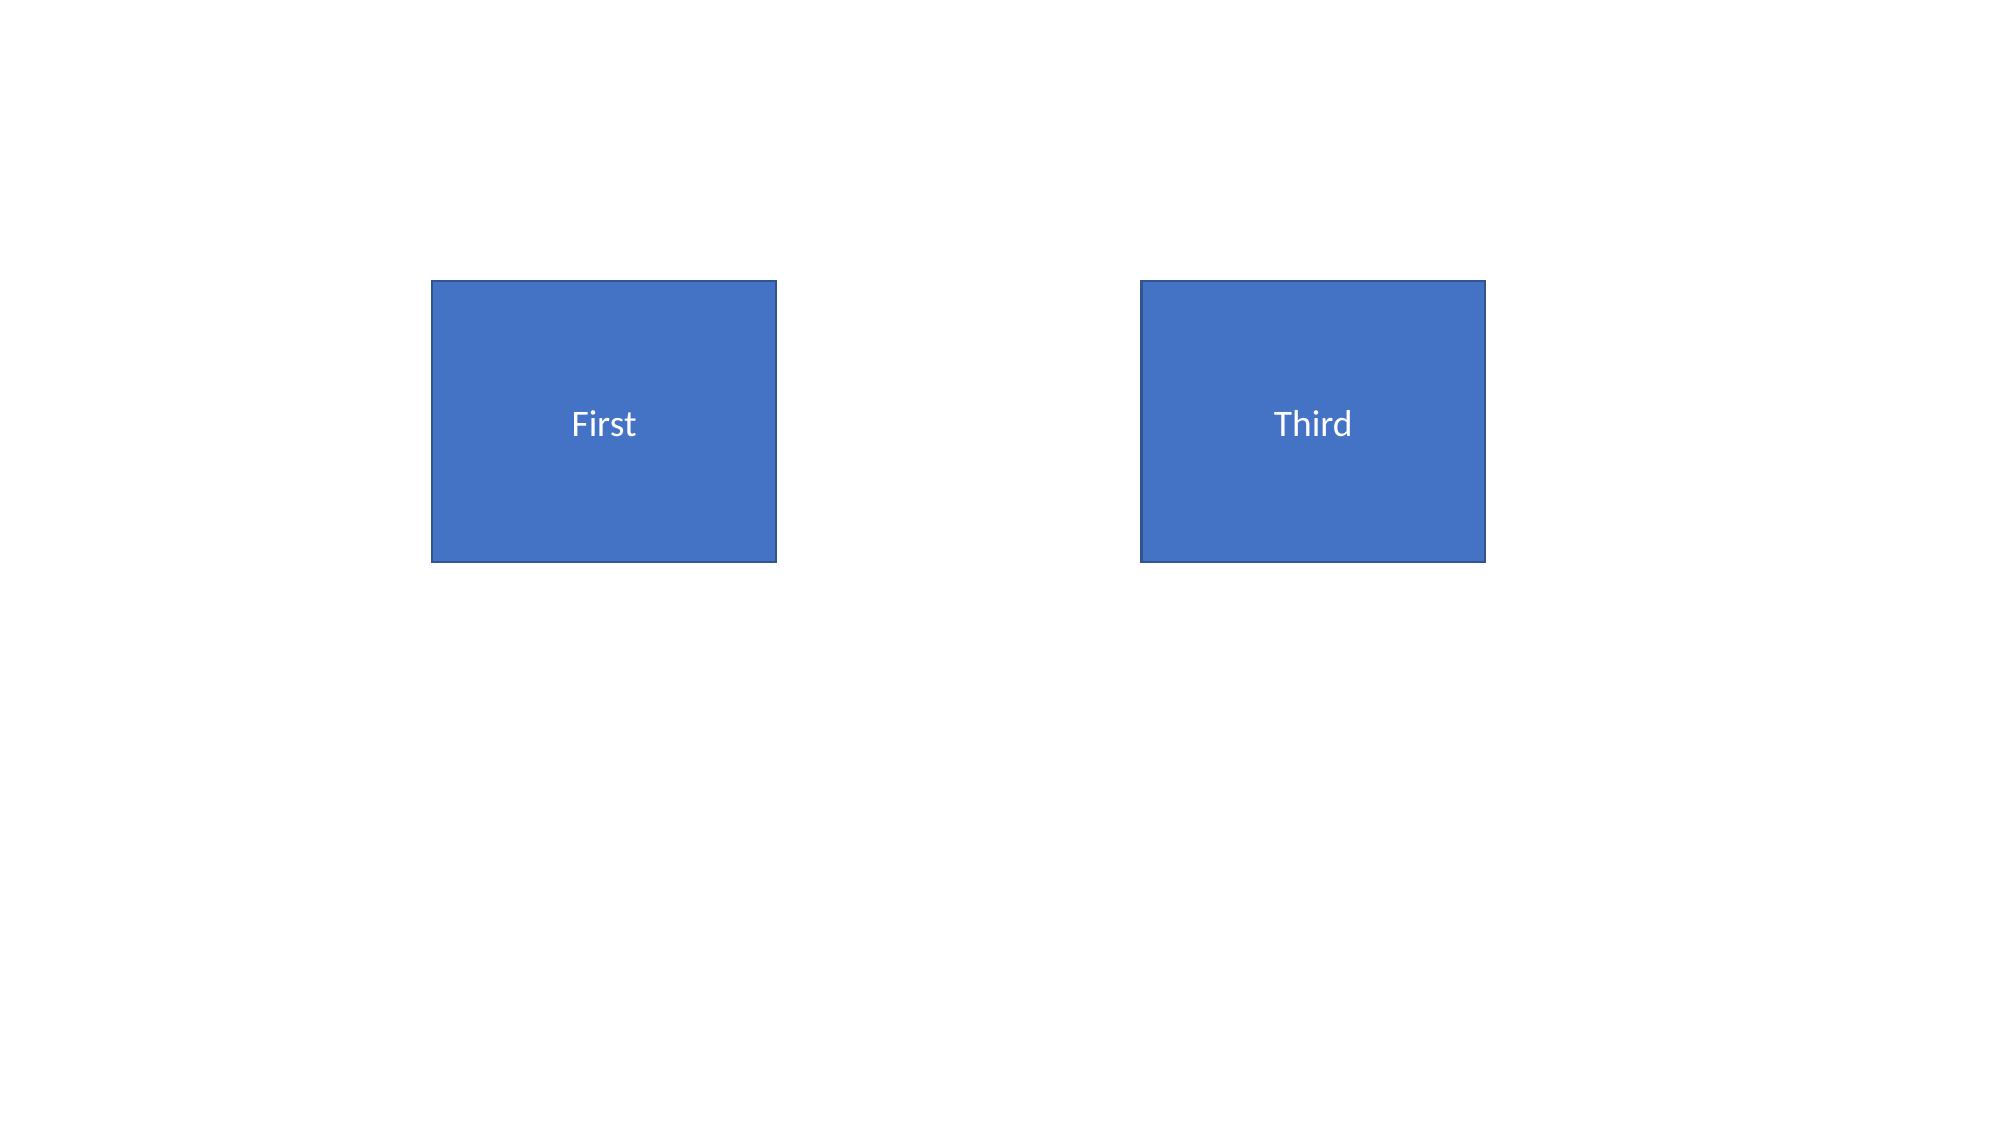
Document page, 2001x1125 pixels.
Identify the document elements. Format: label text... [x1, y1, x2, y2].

text_box First [431, 280, 777, 563]
text_box Third [1140, 280, 1486, 563]
